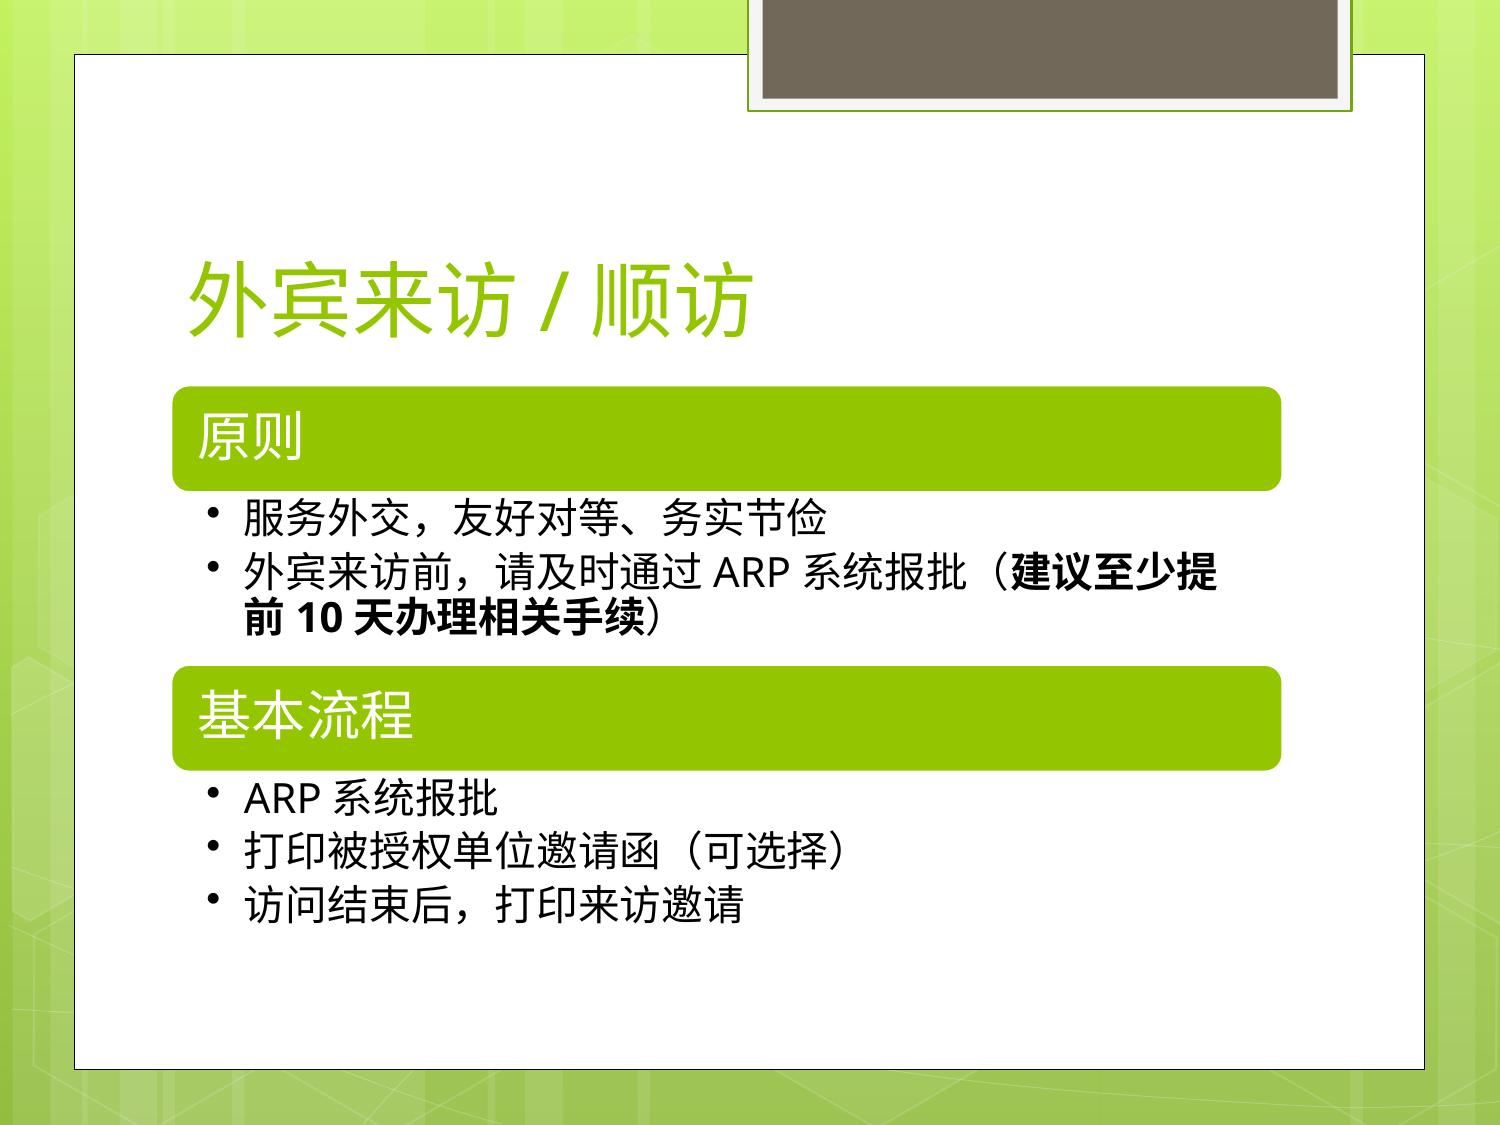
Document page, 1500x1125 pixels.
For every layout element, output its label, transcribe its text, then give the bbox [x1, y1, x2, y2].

title 外宾来访/顺访 [171, 168, 1324, 357]
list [170, 380, 1284, 957]
